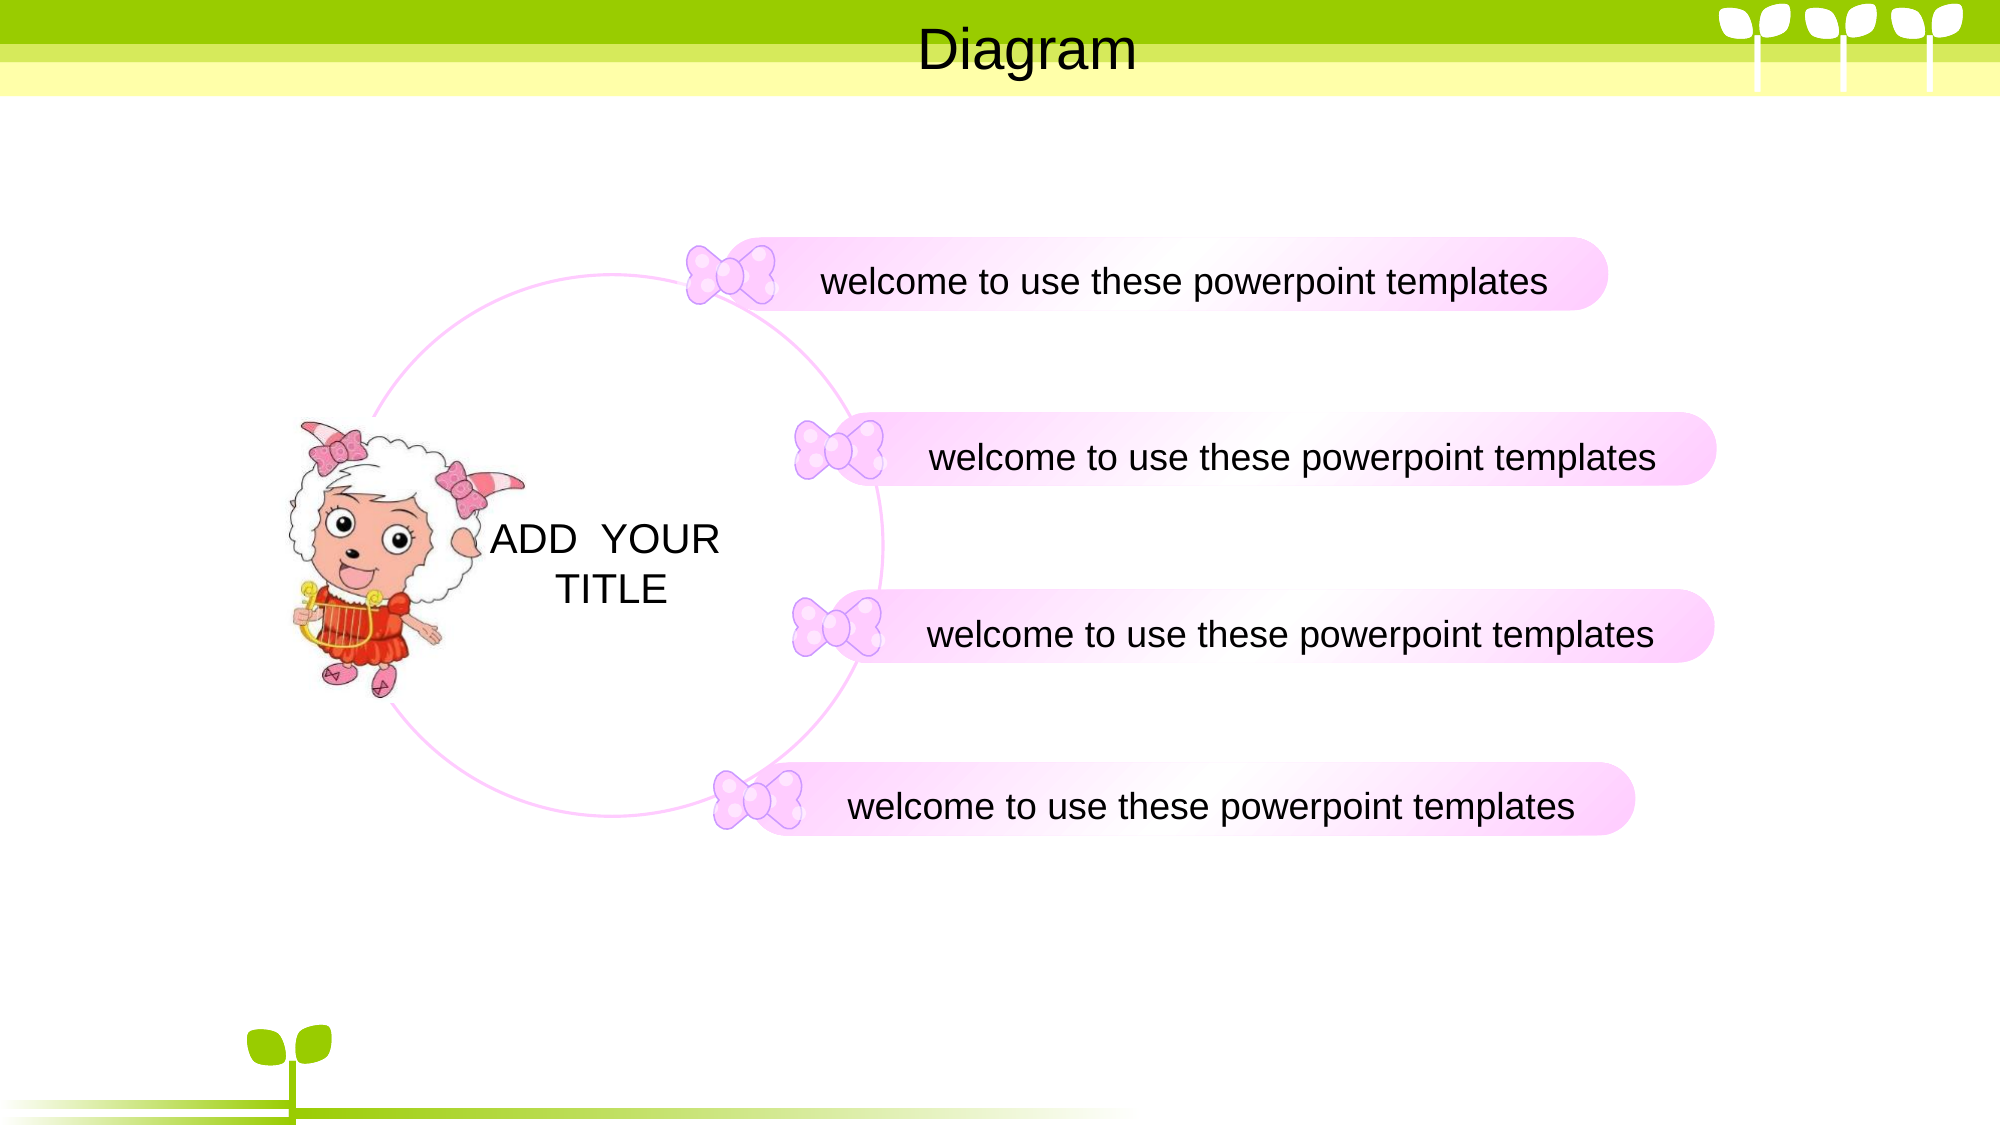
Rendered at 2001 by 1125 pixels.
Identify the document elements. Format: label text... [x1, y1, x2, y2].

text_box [783, 579, 1715, 663]
text_box ADD YOUR TITLE [527, 504, 777, 619]
picture [277, 417, 527, 703]
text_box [677, 227, 1609, 311]
text_box [373, 274, 883, 817]
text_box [704, 752, 1636, 836]
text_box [785, 402, 1717, 486]
title Diagram [127, 0, 1928, 94]
